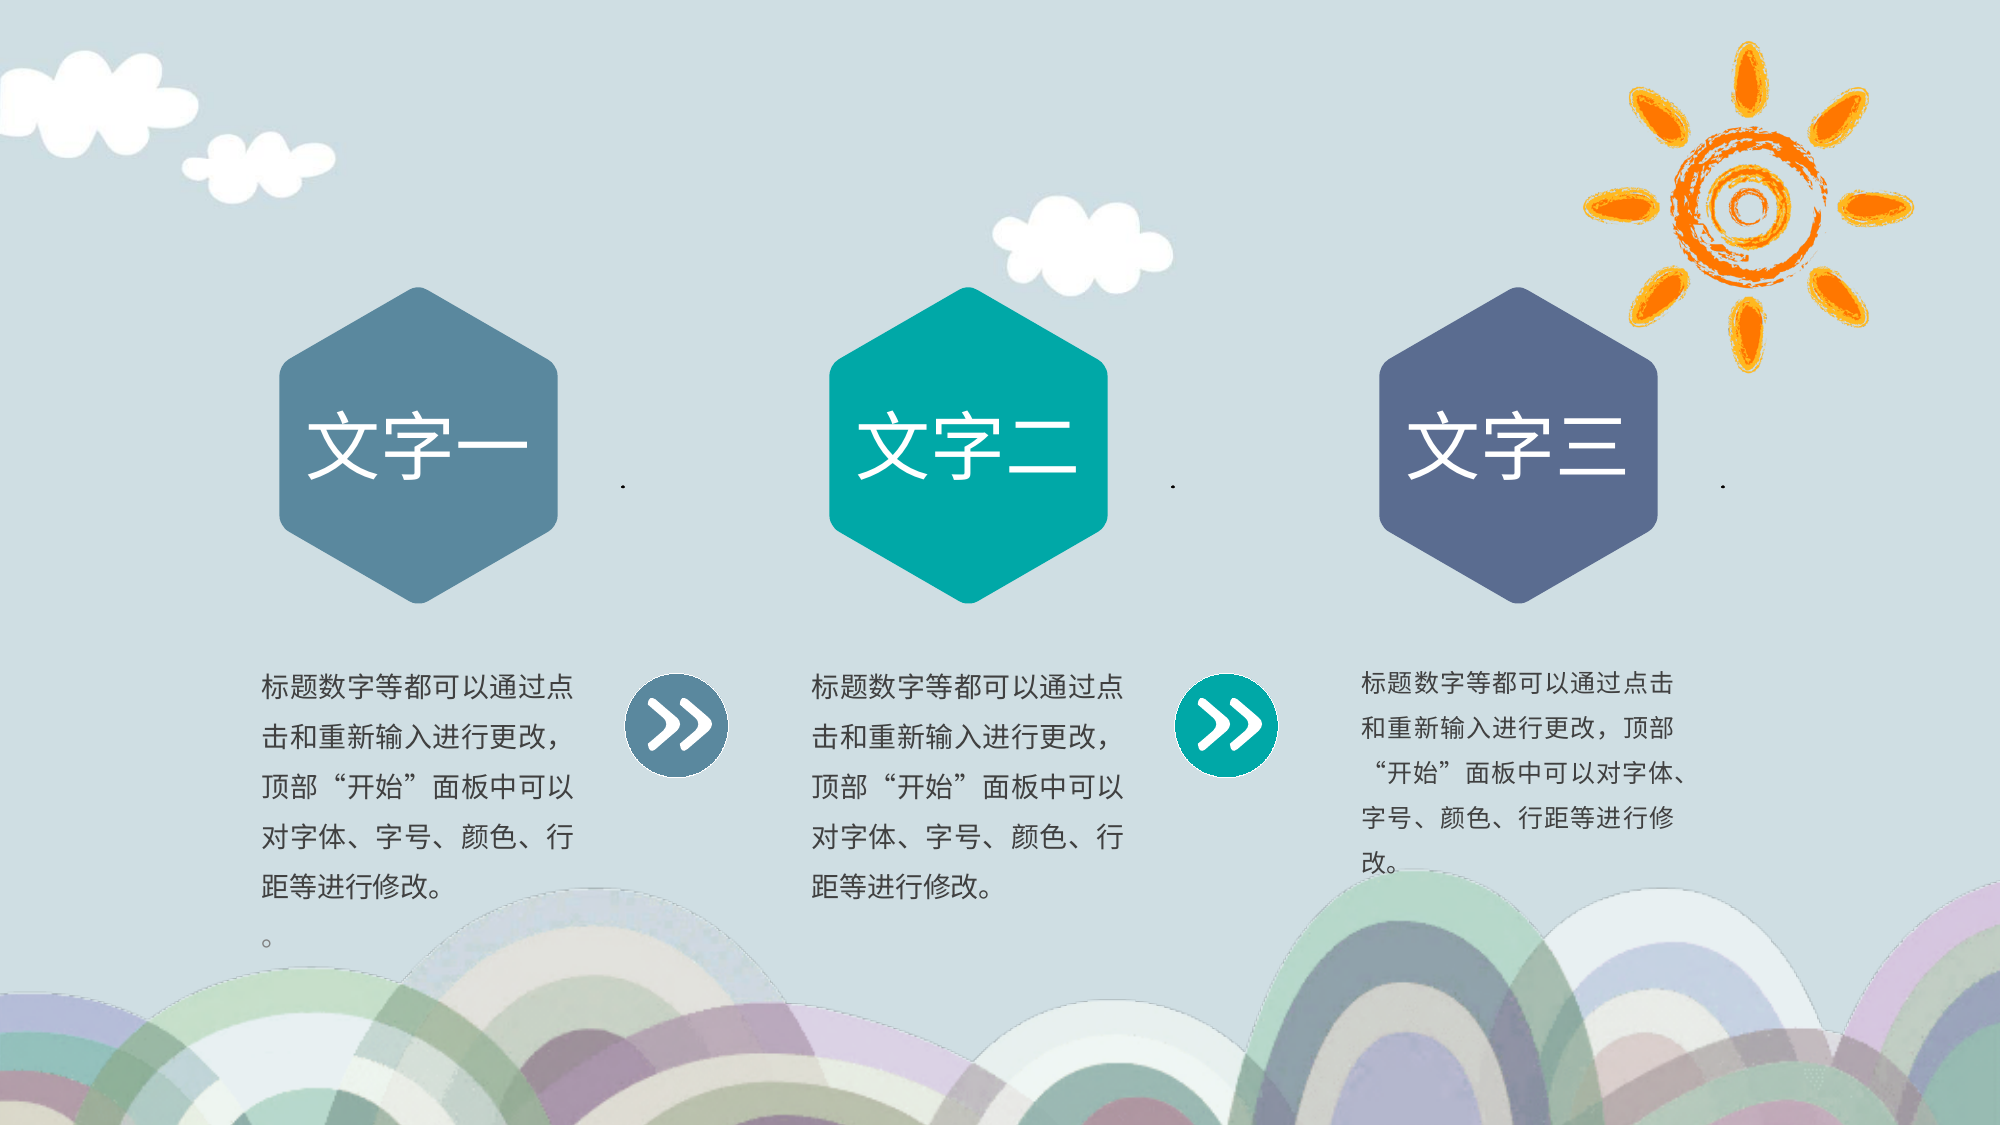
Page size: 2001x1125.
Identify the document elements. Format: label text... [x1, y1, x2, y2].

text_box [810, 305, 1126, 585]
text_box 标题数字等都可以通过点击和重新输入进行更改，顶部“开始”面板中可以对字体、字号、颜色、行距等进行修改。 [1346, 645, 1690, 885]
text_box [624, 673, 729, 778]
picture [0, 830, 2000, 1125]
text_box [1360, 305, 1677, 585]
text_box 标题数字等都可以通过点击和重新输入进行更改，顶部“开始”面板中可以对字体、字号、颜色、行距等进行修改。 。 [246, 645, 590, 960]
picture [1573, 0, 1947, 378]
picture [0, 9, 1199, 418]
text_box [1174, 673, 1279, 778]
text_box 标题数字等都可以通过点击和重新输入进行更改，顶部“开始”面板中可以对字体、字号、颜色、行距等进行修改。 [796, 645, 1140, 911]
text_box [260, 305, 576, 585]
